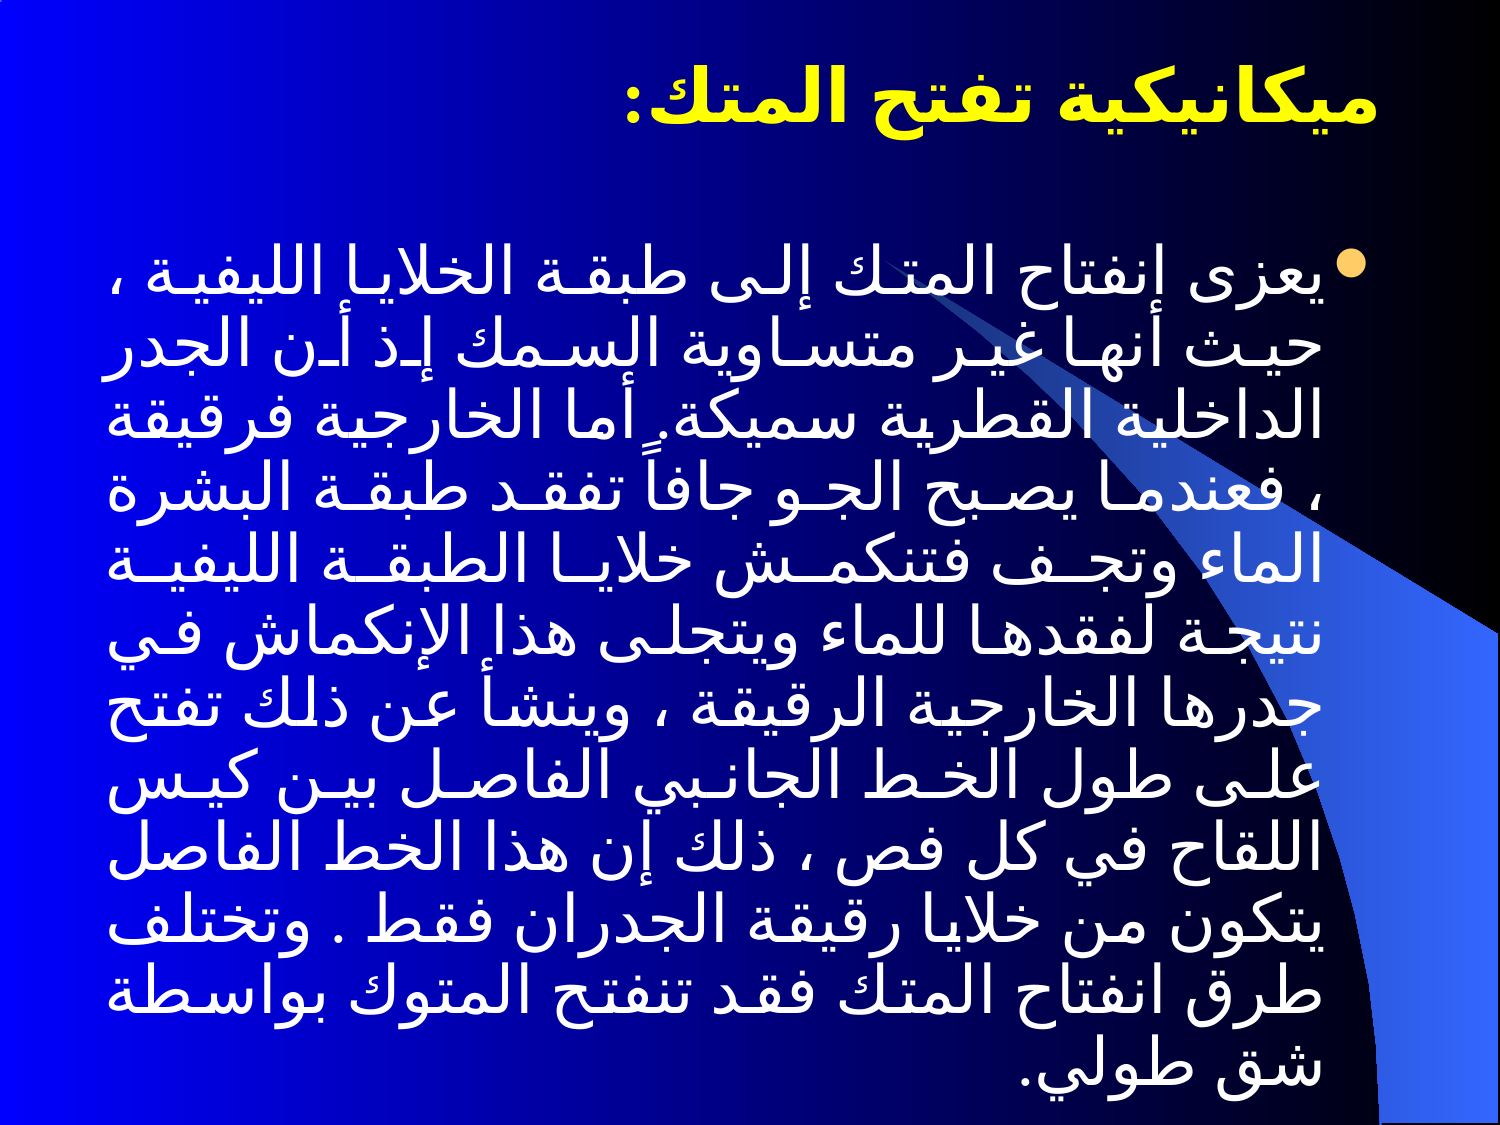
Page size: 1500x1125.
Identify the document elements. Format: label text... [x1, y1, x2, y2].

list ميكانيكية تفتح المتك: يعزى انفتاح المتك إلى طبقة الخلايا الليفية ، حيث أنها غير متساوية السمك إذ أن الجدر الداخلية القطرية سميكة. أما الخارجية فرقيقة ، فعندما يصبح الجو جافاً تفقد طبقة البشرة الماء وتجف فتنكمش خلايا الطبقة الليفية نتيجة لفقدها للماء ويتجلى هذا الإنكماش في جدرها الخارجية الرقيقة ، وينشأ عن ذلك تفتح على طول الخط الجانبي الفاصل بين كيس اللقاح في كل فص ، ذلك إن هذا الخط الفاصل يتكون من خلايا رقيقة الجدران فقط . وتختلف طرق انفتاح المتك فقد تنفتح المتوك بواسطة شق طولي. [74, 49, 1413, 1063]
